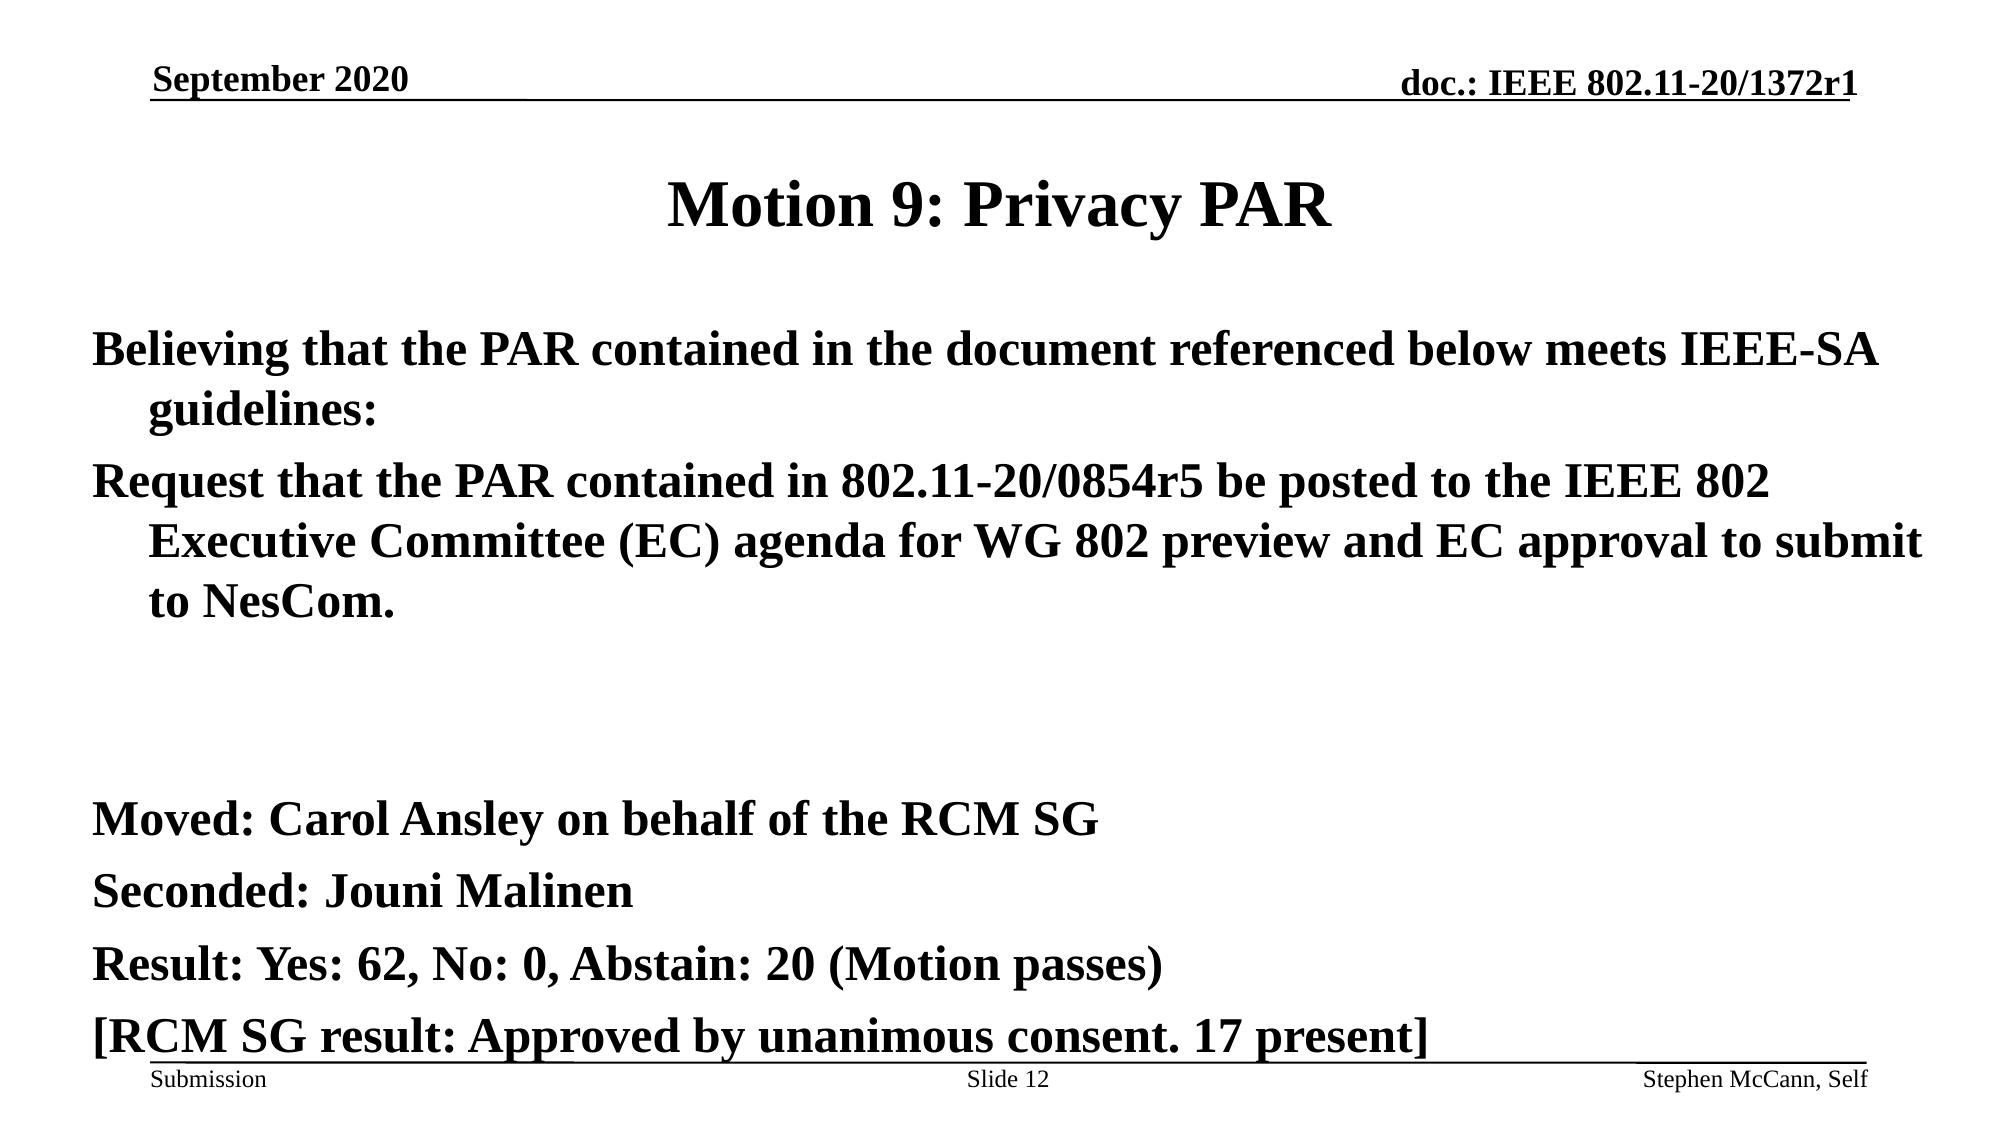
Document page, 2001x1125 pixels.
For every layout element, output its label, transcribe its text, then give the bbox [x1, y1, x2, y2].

list Believing that the PAR contained in the document referenced below meets IEEE-SA guidelines: Request that the PAR contained in 802.11-20/0854r5 be posted to the IEEE 802 Executive Committee (EC) agenda for WG 802 preview and EC approval to submit to NesCom. Moved: Carol Ansley on behalf of the RCM SG Seconded: Jouni Malinen Result: Yes: 62, No: 0, Abstain: 20 (Motion passes) [RCM SG result: Approved by unanimous consent. 17 present] [76, 307, 1940, 1046]
slide_number Slide 12 [950, 1061, 1067, 1123]
footer Stephen McCann, Self [1171, 1061, 1869, 1093]
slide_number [152, 54, 563, 100]
title Motion 9: Privacy PAR [149, 112, 1850, 288]
